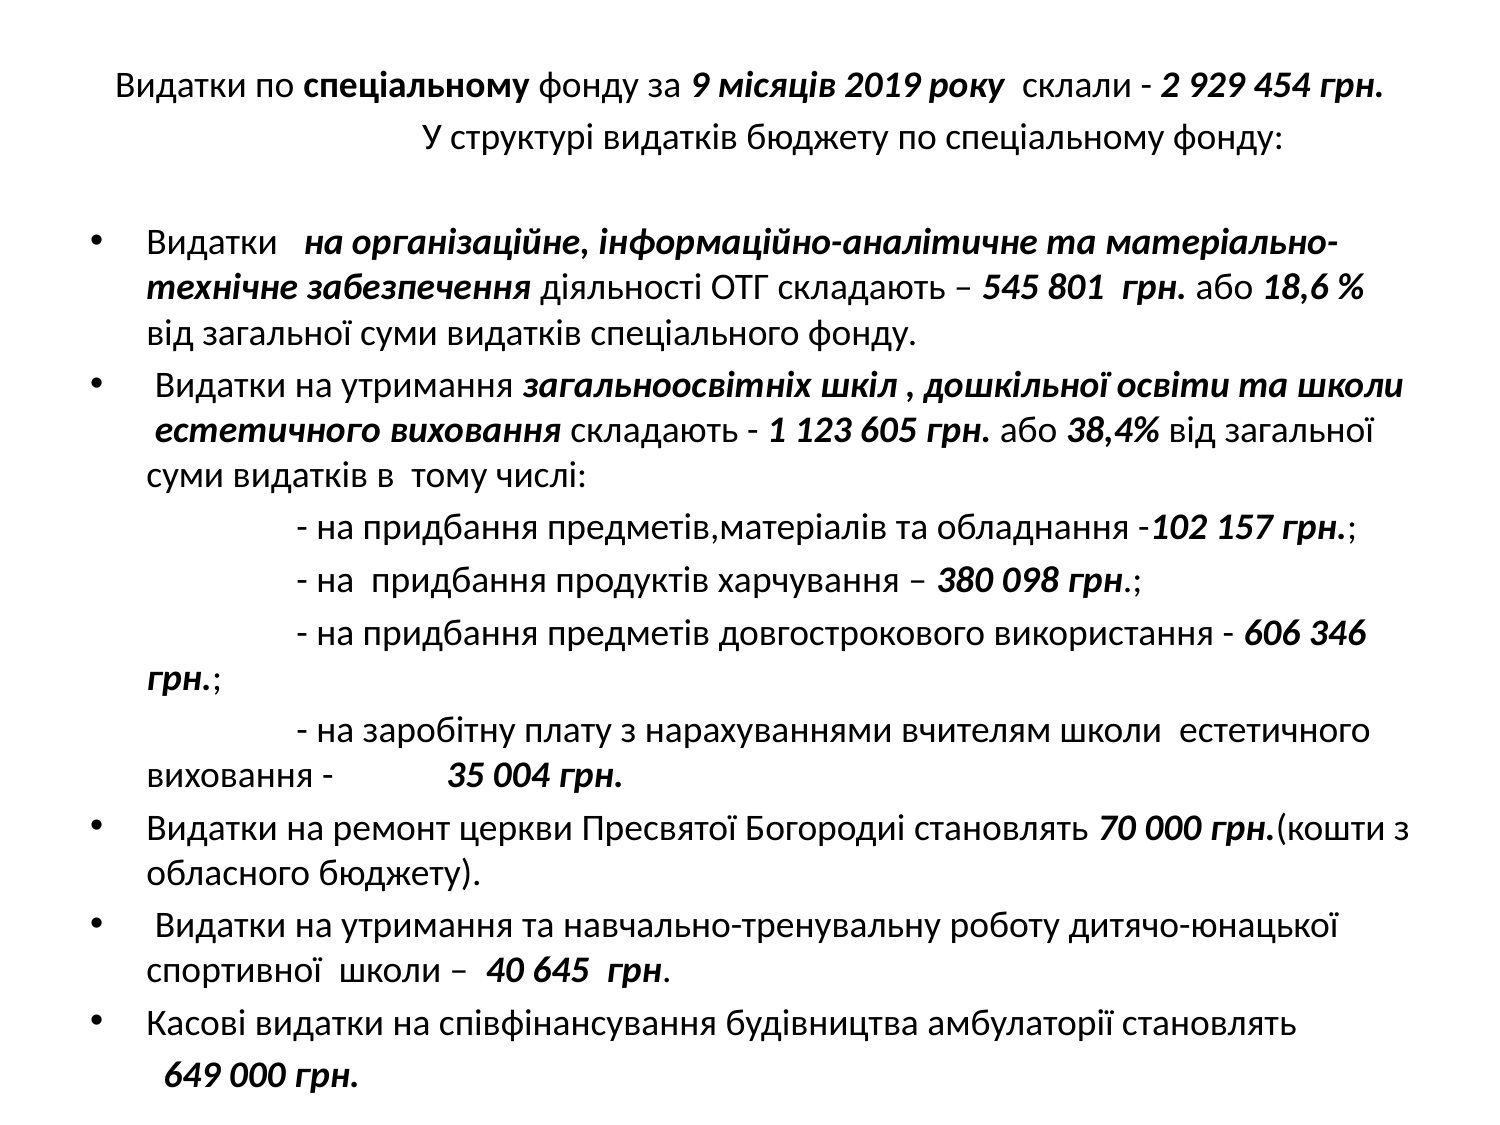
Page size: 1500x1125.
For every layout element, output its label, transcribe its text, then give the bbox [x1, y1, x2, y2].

list Видатки по спеціальному фонду за 9 місяців 2019 року склали - 2 929 454 грн. У структурі видатків бюджету по спеціальному фонду: Видатки на організаційне, інформаційно-аналітичне та матеріально-технічне забезпечення діяльності ОТГ складають – 545 801 грн. або 18,6 % від загальної суми видатків спеціального фонду. Видатки на утримання загальноосвітніх шкіл , дошкільної освіти та школи естетичного виховання складають - 1 123 605 грн. або 38,4% від загальної суми видатків в тому числі: - на придбання предметів,матеріалів та обладнання -102 157 грн.; - на придбання продуктів харчування – 380 098 грн.; - на придбання предметів довгострокового використання - 606 346 грн.; - на заробітну плату з нарахуваннями вчителям школи естетичного виховання - 35 004 грн. Видатки на ремонт церкви Пресвятої Богородиі становлять 70 000 грн.(кошти з обласного бюджету). Видатки на утримання та навчально-тренувальну роботу дитячо-юнацької спортивної школи – 40 645 грн. Касові видатки на співфінансування будівництва амбулаторії становлять 649 000 грн. [75, 0, 1425, 1125]
